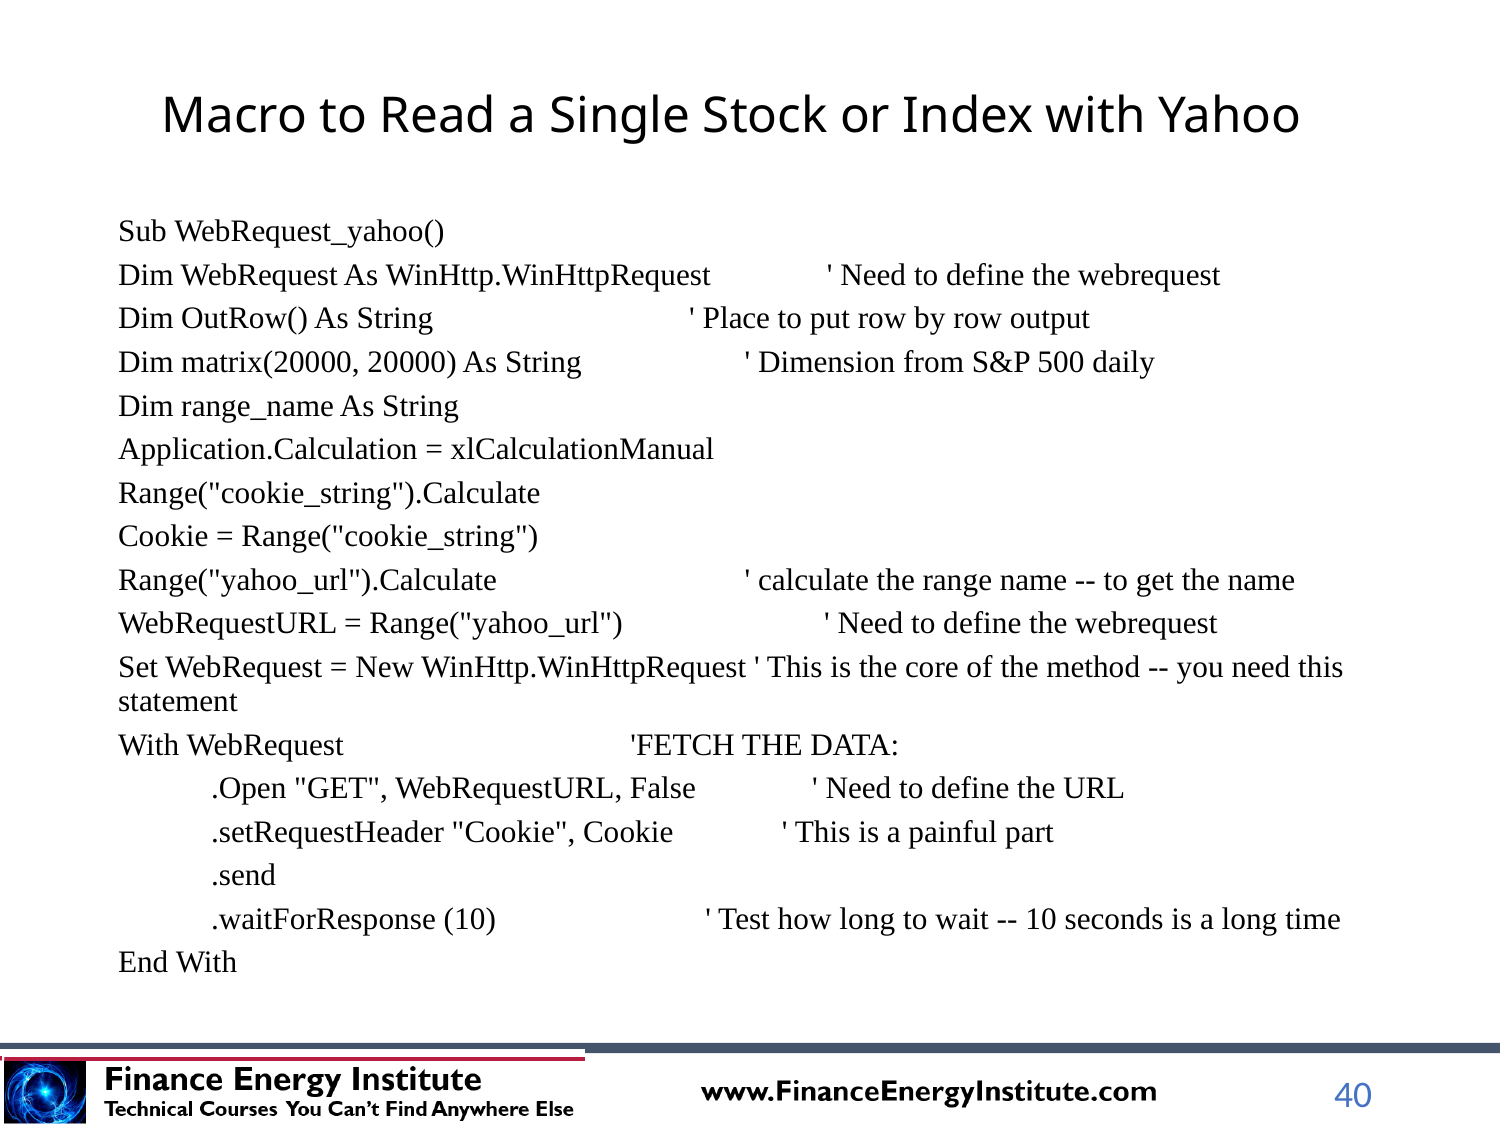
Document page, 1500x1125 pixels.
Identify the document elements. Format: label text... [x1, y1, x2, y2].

list Sub WebRequest_yahoo() Dim WebRequest As WinHttp.WinHttpRequest ' Need to define the webrequest Dim OutRow() As String ' Place to put row by row output Dim matrix(20000, 20000) As String ' Dimension from S&P 500 daily Dim range_name As String Application.Calculation = xlCalculationManual Range("cookie_string").Calculate Cookie = Range("cookie_string") Range("yahoo_url").Calculate ' calculate the range name -- to get the name WebRequestURL = Range("yahoo_url") ' Need to define the webrequest Set WebRequest = New WinHttp.WinHttpRequest ' This is the core of the method -- you need this statement With WebRequest 'FETCH THE DATA: .Open "GET", WebRequestURL, False ' Need to define the URL .setRequestHeader "Cookie", Cookie ' This is a painful part .send .waitForResponse (10) ' Test how long to wait -- 10 seconds is a long time End With [103, 207, 1400, 1014]
picture [0, 1049, 585, 1125]
slide_number 40 [1277, 1062, 1429, 1115]
picture [696, 1074, 1166, 1112]
title Macro to Read a Single Stock or Index with Yahoo [103, 59, 1361, 174]
